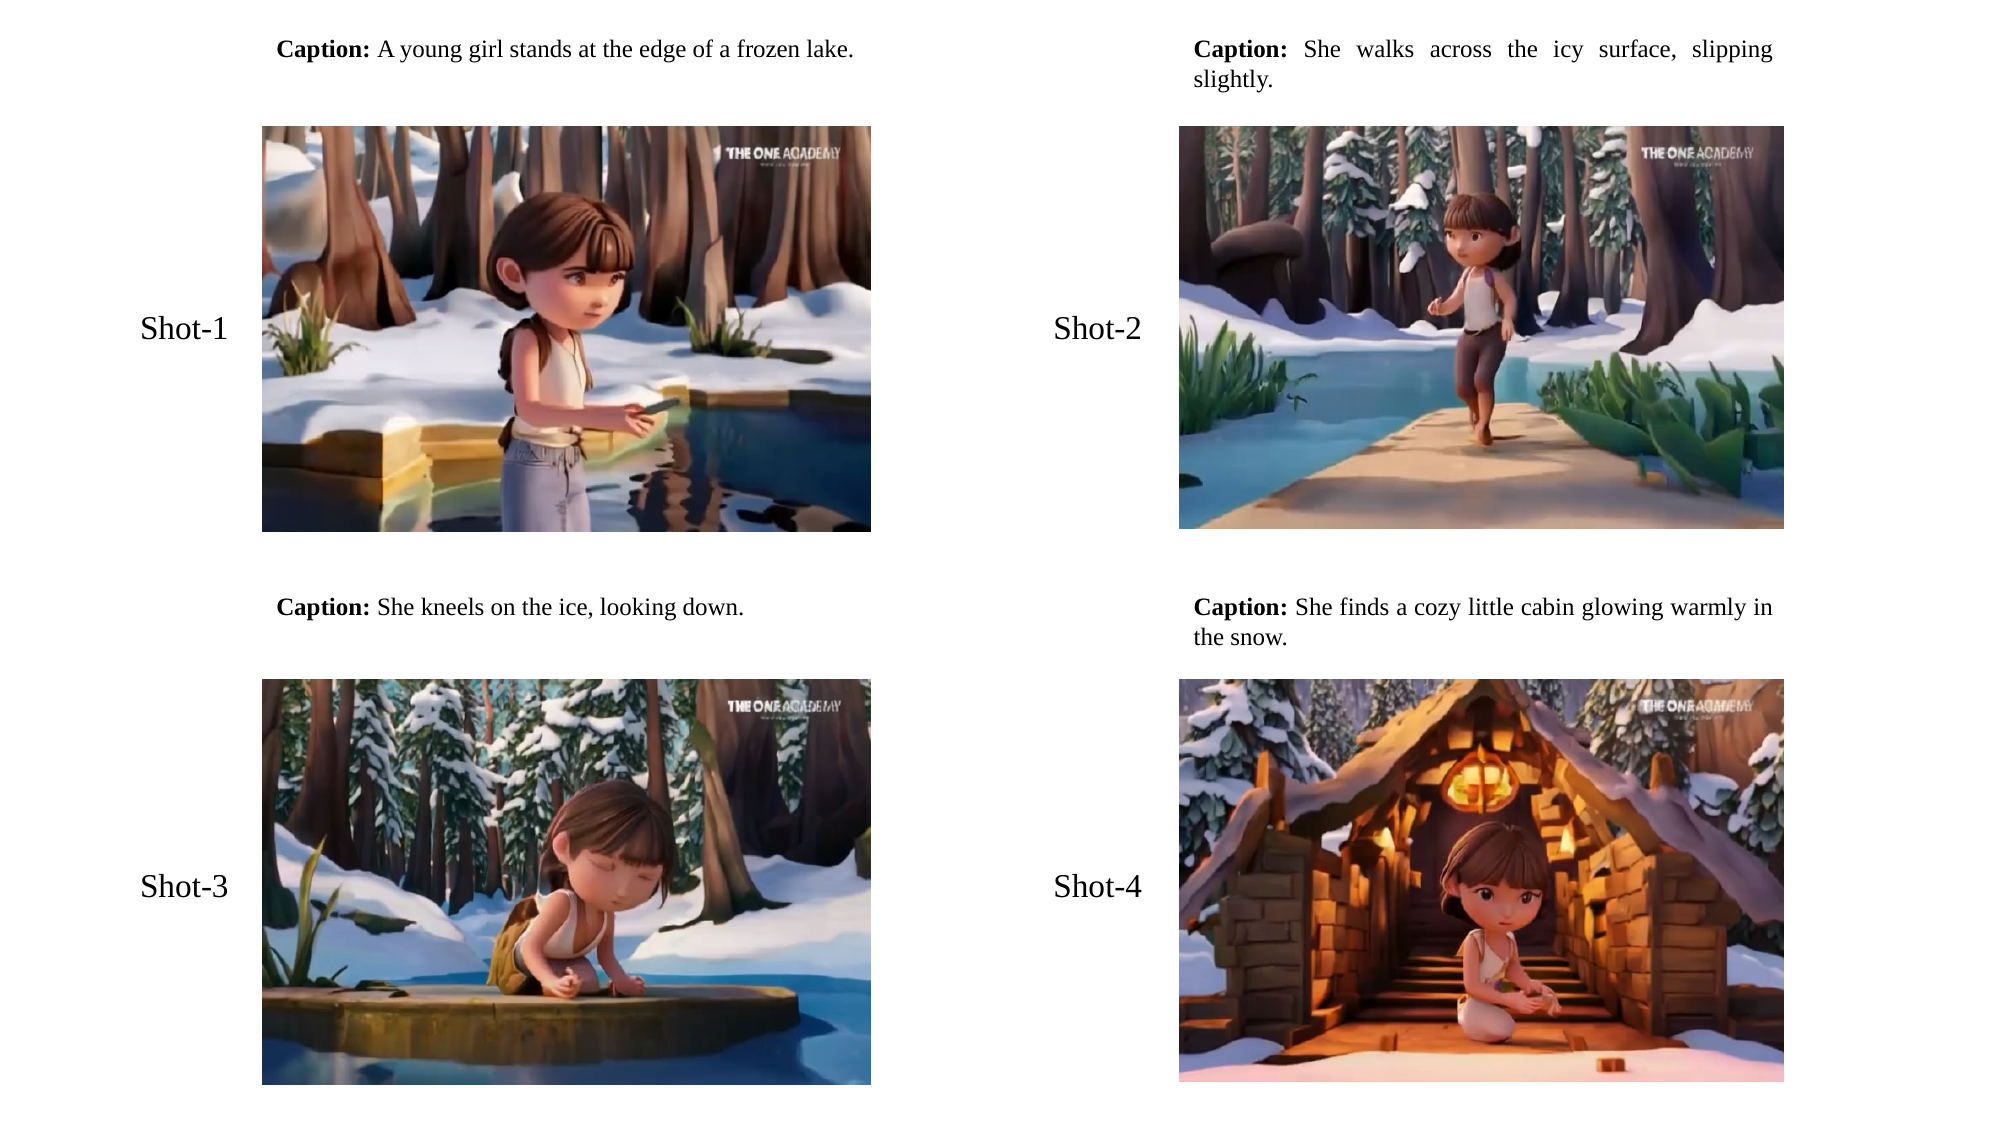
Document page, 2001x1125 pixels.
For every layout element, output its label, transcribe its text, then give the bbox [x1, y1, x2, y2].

text_box Caption: She finds a cozy little cabin glowing warmly in the snow. [1178, 582, 1789, 658]
text_box Caption: A young girl stands at the edge of a frozen lake. [261, 24, 871, 70]
text_box Shot-3 [125, 856, 244, 912]
text_box Shot-1 [125, 298, 244, 354]
text_box Shot-2 [1038, 298, 1158, 354]
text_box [260, 678, 872, 1086]
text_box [1178, 678, 1786, 1083]
text_box Caption: She kneels on the ice, looking down. [261, 582, 871, 628]
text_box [1178, 125, 1786, 531]
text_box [260, 125, 872, 533]
text_box Caption: She walks across the icy surface, slipping slightly. [1178, 24, 1789, 100]
text_box Shot-4 [1038, 856, 1158, 912]
